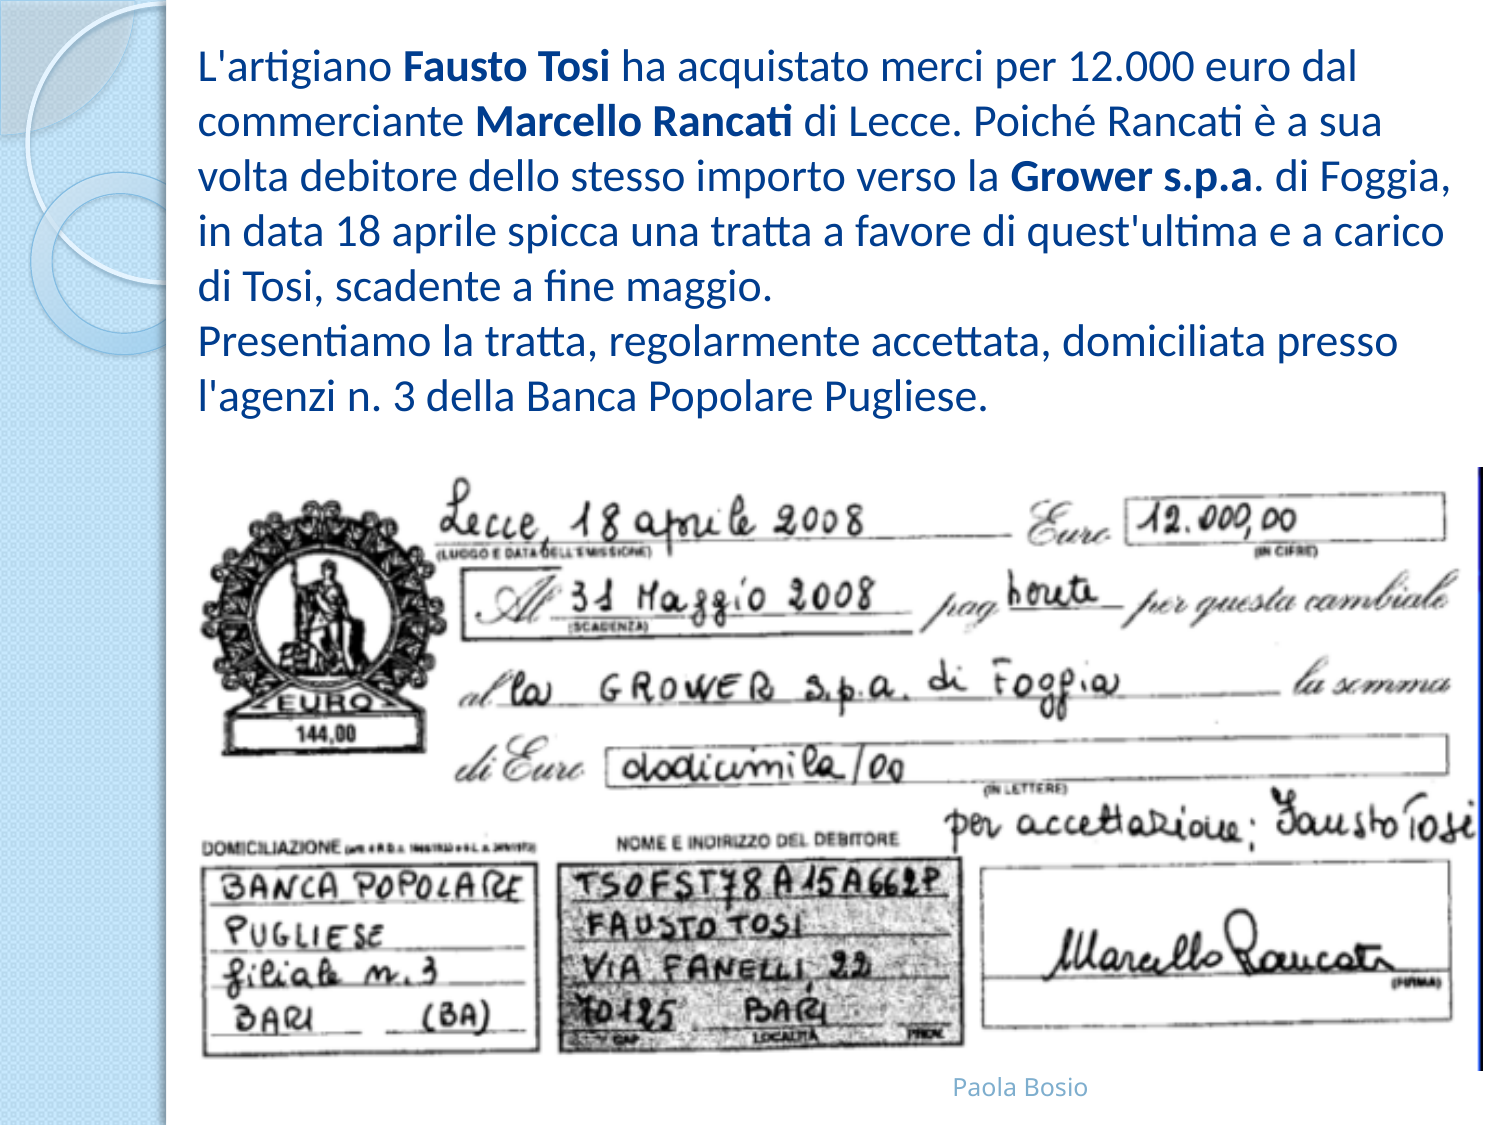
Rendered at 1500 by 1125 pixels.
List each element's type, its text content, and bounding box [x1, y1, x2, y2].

picture [182, 467, 1483, 1071]
title L'artigiano Fausto Tosi ha acquistato merci per 12.000 euro dal commerciante Marcello Rancati di Lecce. Poiché Rancati è a sua volta debitore dello stesso importo verso la Grower s.p.a. di Foggia, in data 18 aprile spicca una tratta a favore di quest'ultima e a carico di Tosi, scadente a fine maggio. Presentiamo la tratta, regolarmente accettata, domiciliata presso l'agenzi n. 3 della Banca Popolare Pugliese. [183, 66, 1483, 445]
footer Paola Bosio [937, 1081, 1413, 1113]
